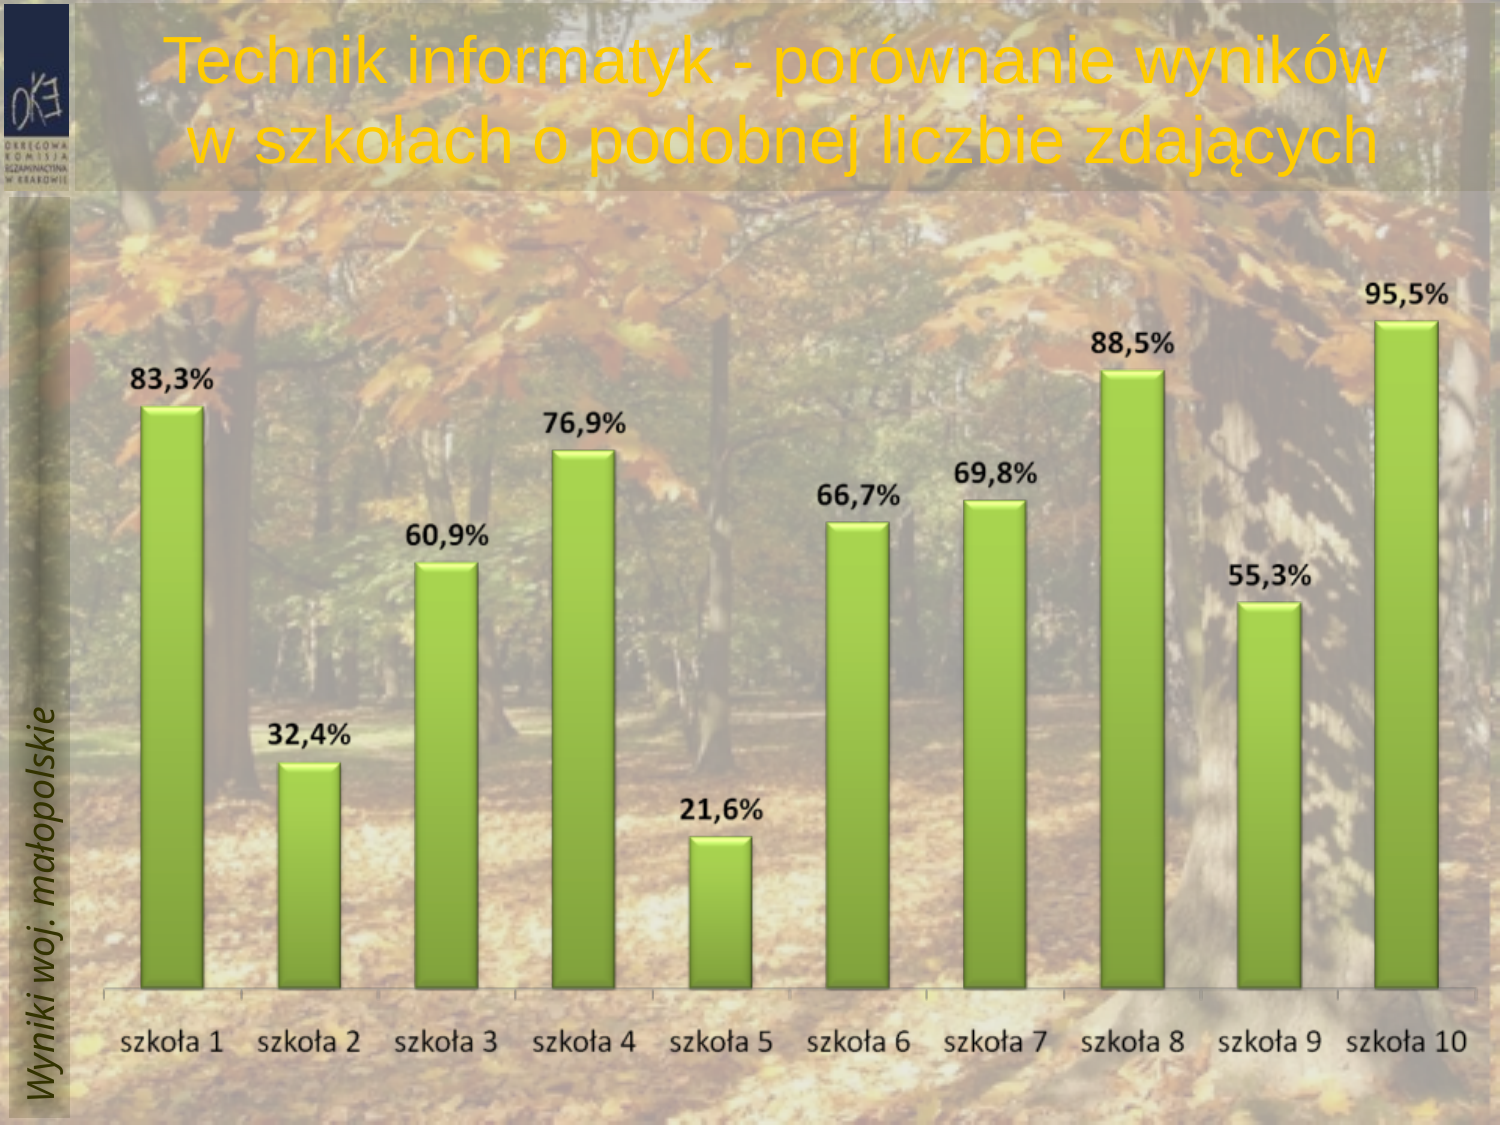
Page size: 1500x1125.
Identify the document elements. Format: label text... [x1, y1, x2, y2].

title Technik informatyk - porównanie wyników w szkołach o podobnej liczbie zdających [74, 3, 1495, 192]
picture [80, 196, 1500, 1085]
text_box Wyniki woj. małopolskie [9, 197, 70, 1118]
